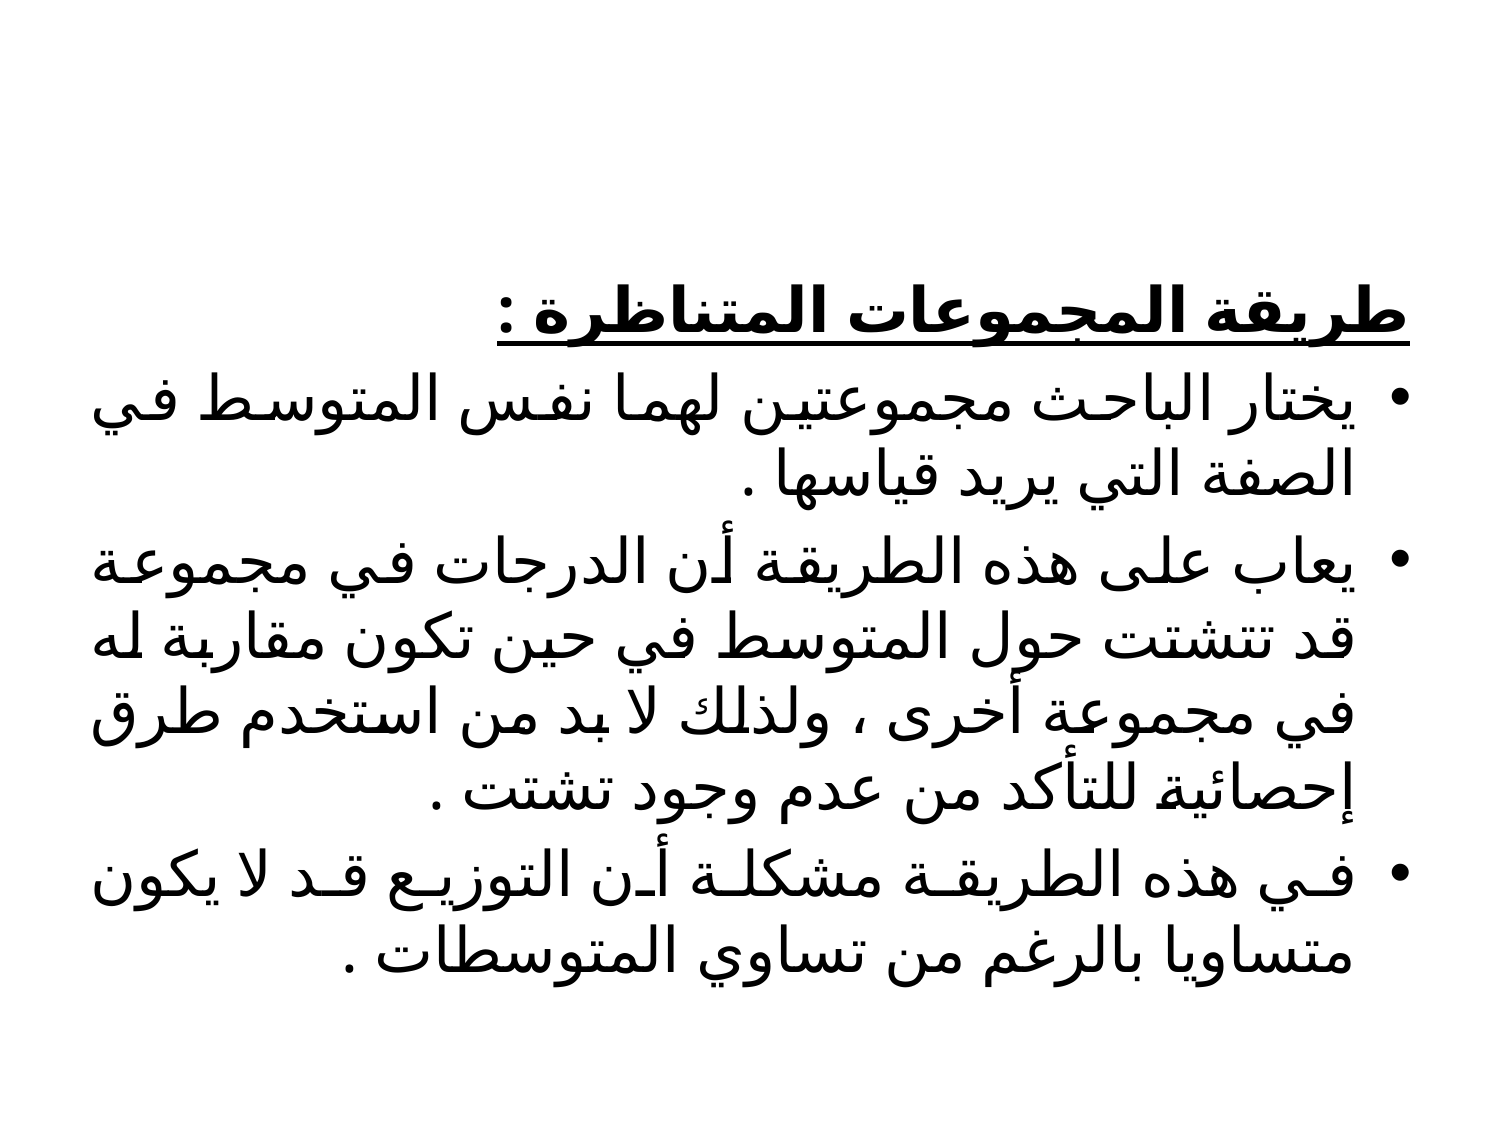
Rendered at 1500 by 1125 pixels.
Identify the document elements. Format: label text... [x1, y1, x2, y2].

list طريقة المجموعات المتناظرة : يختار الباحث مجموعتين لهما نفس المتوسط في الصفة التي يريد قياسها . يعاب على هذه الطريقة أن الدرجات في مجموعة قد تتشتت حول المتوسط في حين تكون مقاربة له في مجموعة أخرى ، ولذلك لا بد من استخدم طرق إحصائية للتأكد من عدم وجود تشتت . في هذه الطريقة مشكلة أن التوزيع قد لا يكون متساويا بالرغم من تساوي المتوسطات . [75, 262, 1425, 1005]
